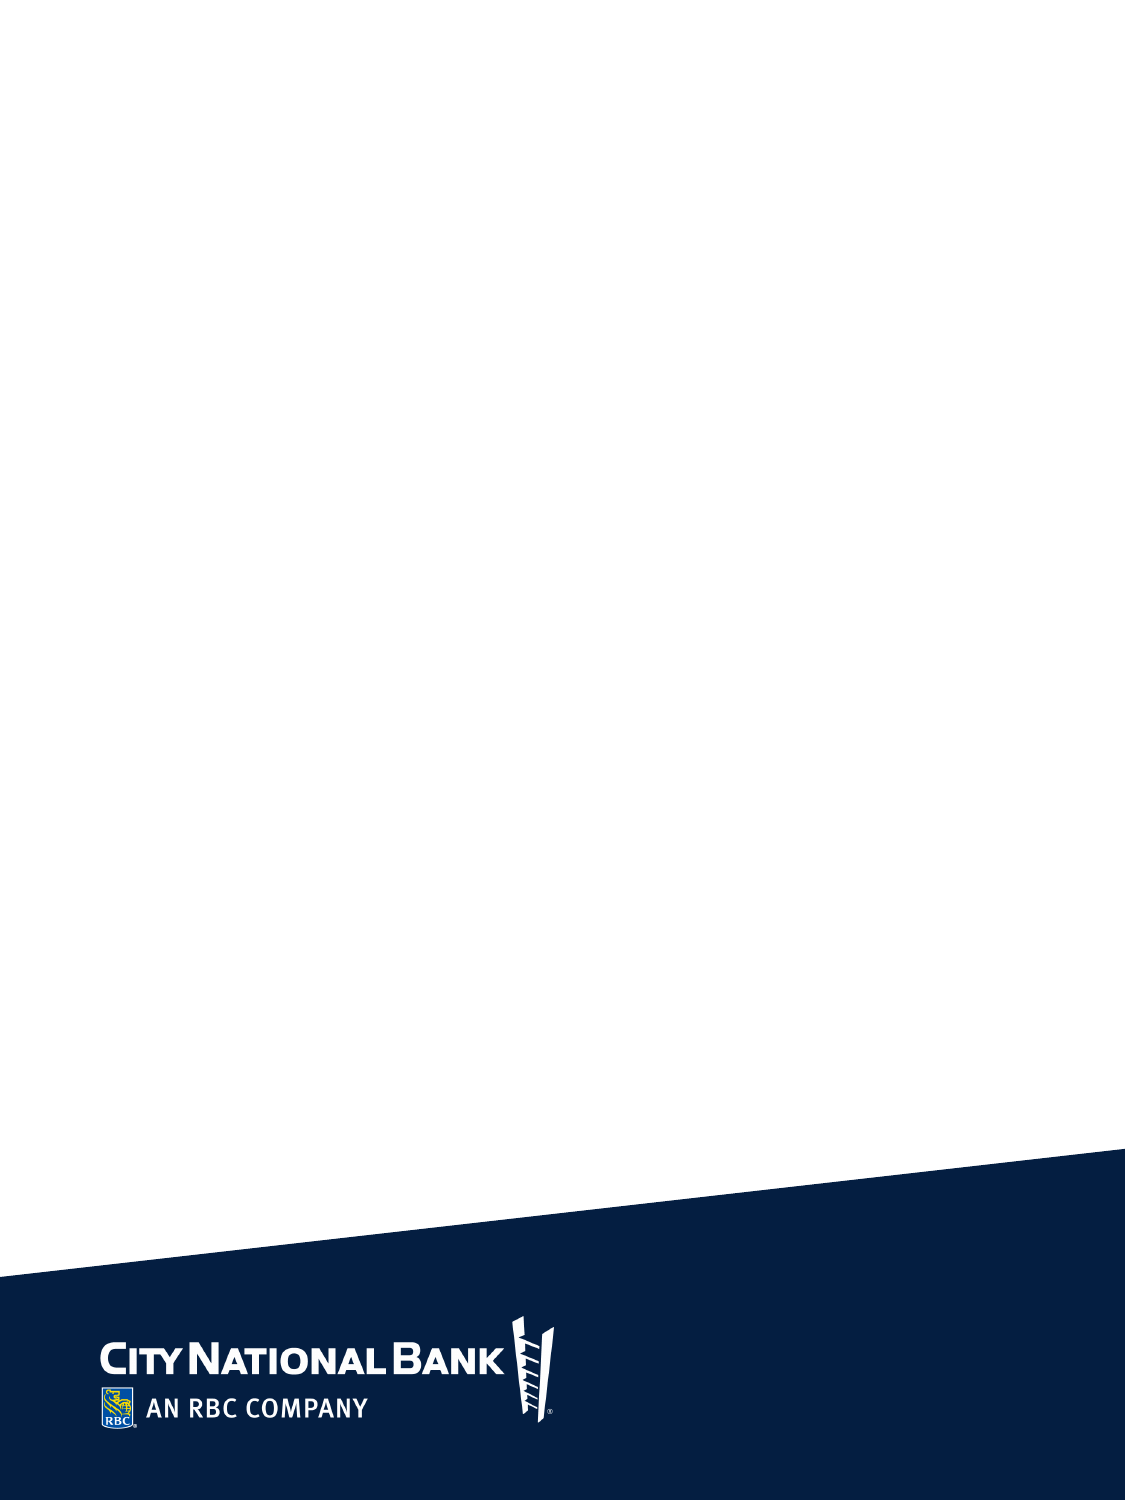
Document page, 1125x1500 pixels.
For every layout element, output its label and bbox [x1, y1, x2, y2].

picture [100, 1316, 554, 1429]
